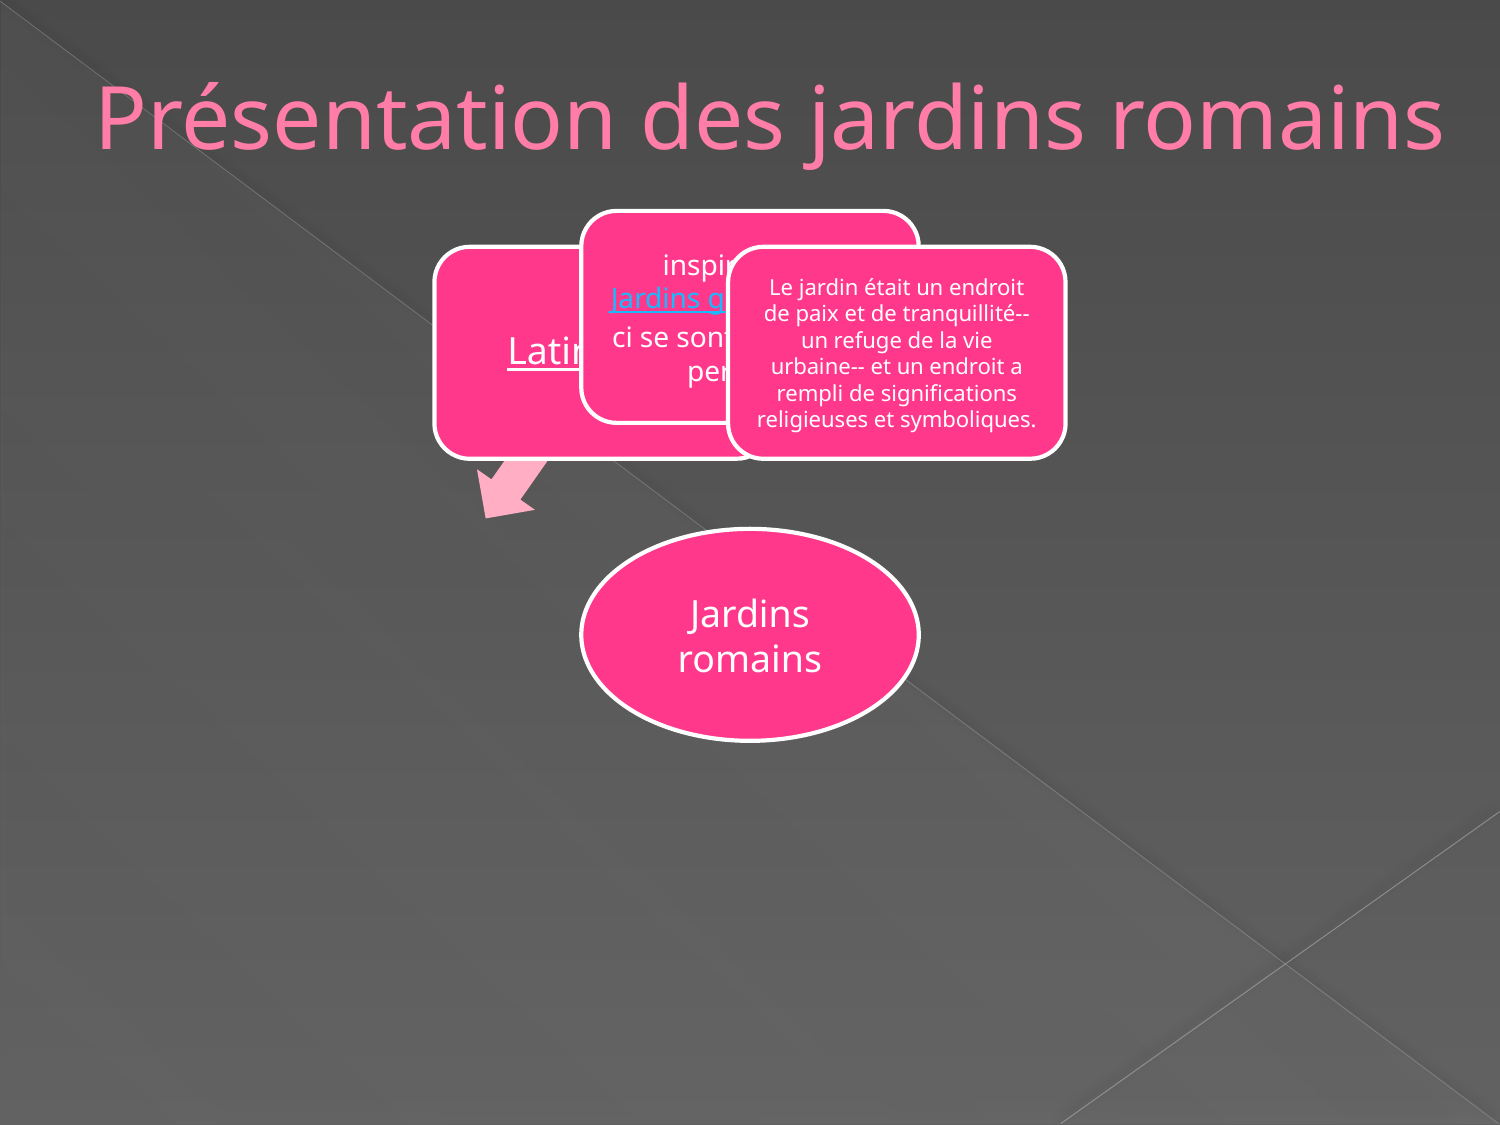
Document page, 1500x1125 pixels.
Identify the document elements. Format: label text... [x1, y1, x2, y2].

title Présentation des jardins romains [0, 0, 1477, 230]
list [74, 210, 1426, 1060]
